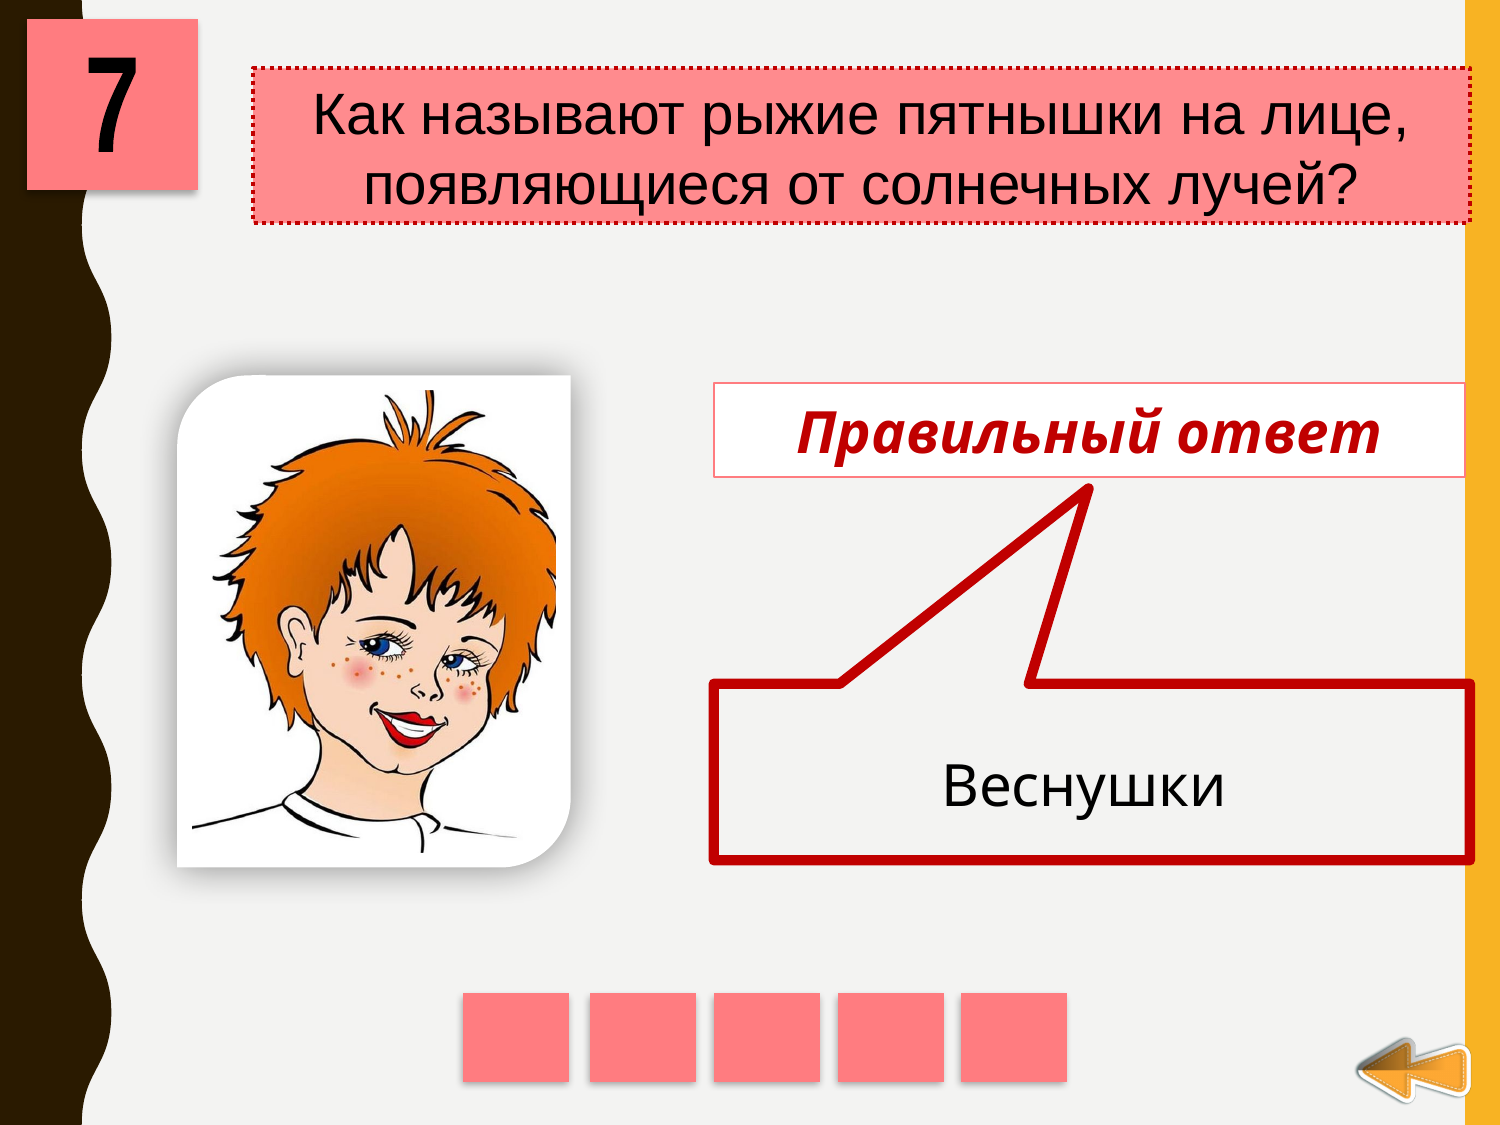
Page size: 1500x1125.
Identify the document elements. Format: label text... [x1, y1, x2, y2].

text_box Правильный ответ [713, 382, 1466, 478]
text_box [463, 993, 570, 1082]
text_box [589, 993, 697, 1082]
text_box [837, 993, 944, 1082]
picture [184, 382, 564, 861]
text_box [26, 19, 198, 191]
text_box Веснушки [712, 487, 1471, 862]
text_box [713, 993, 821, 1082]
picture [1352, 1036, 1472, 1106]
text_box [960, 993, 1068, 1082]
text_box Как называют рыжие пятнышки на лице, появляющиеся от солнечных лучей? [253, 68, 1470, 224]
